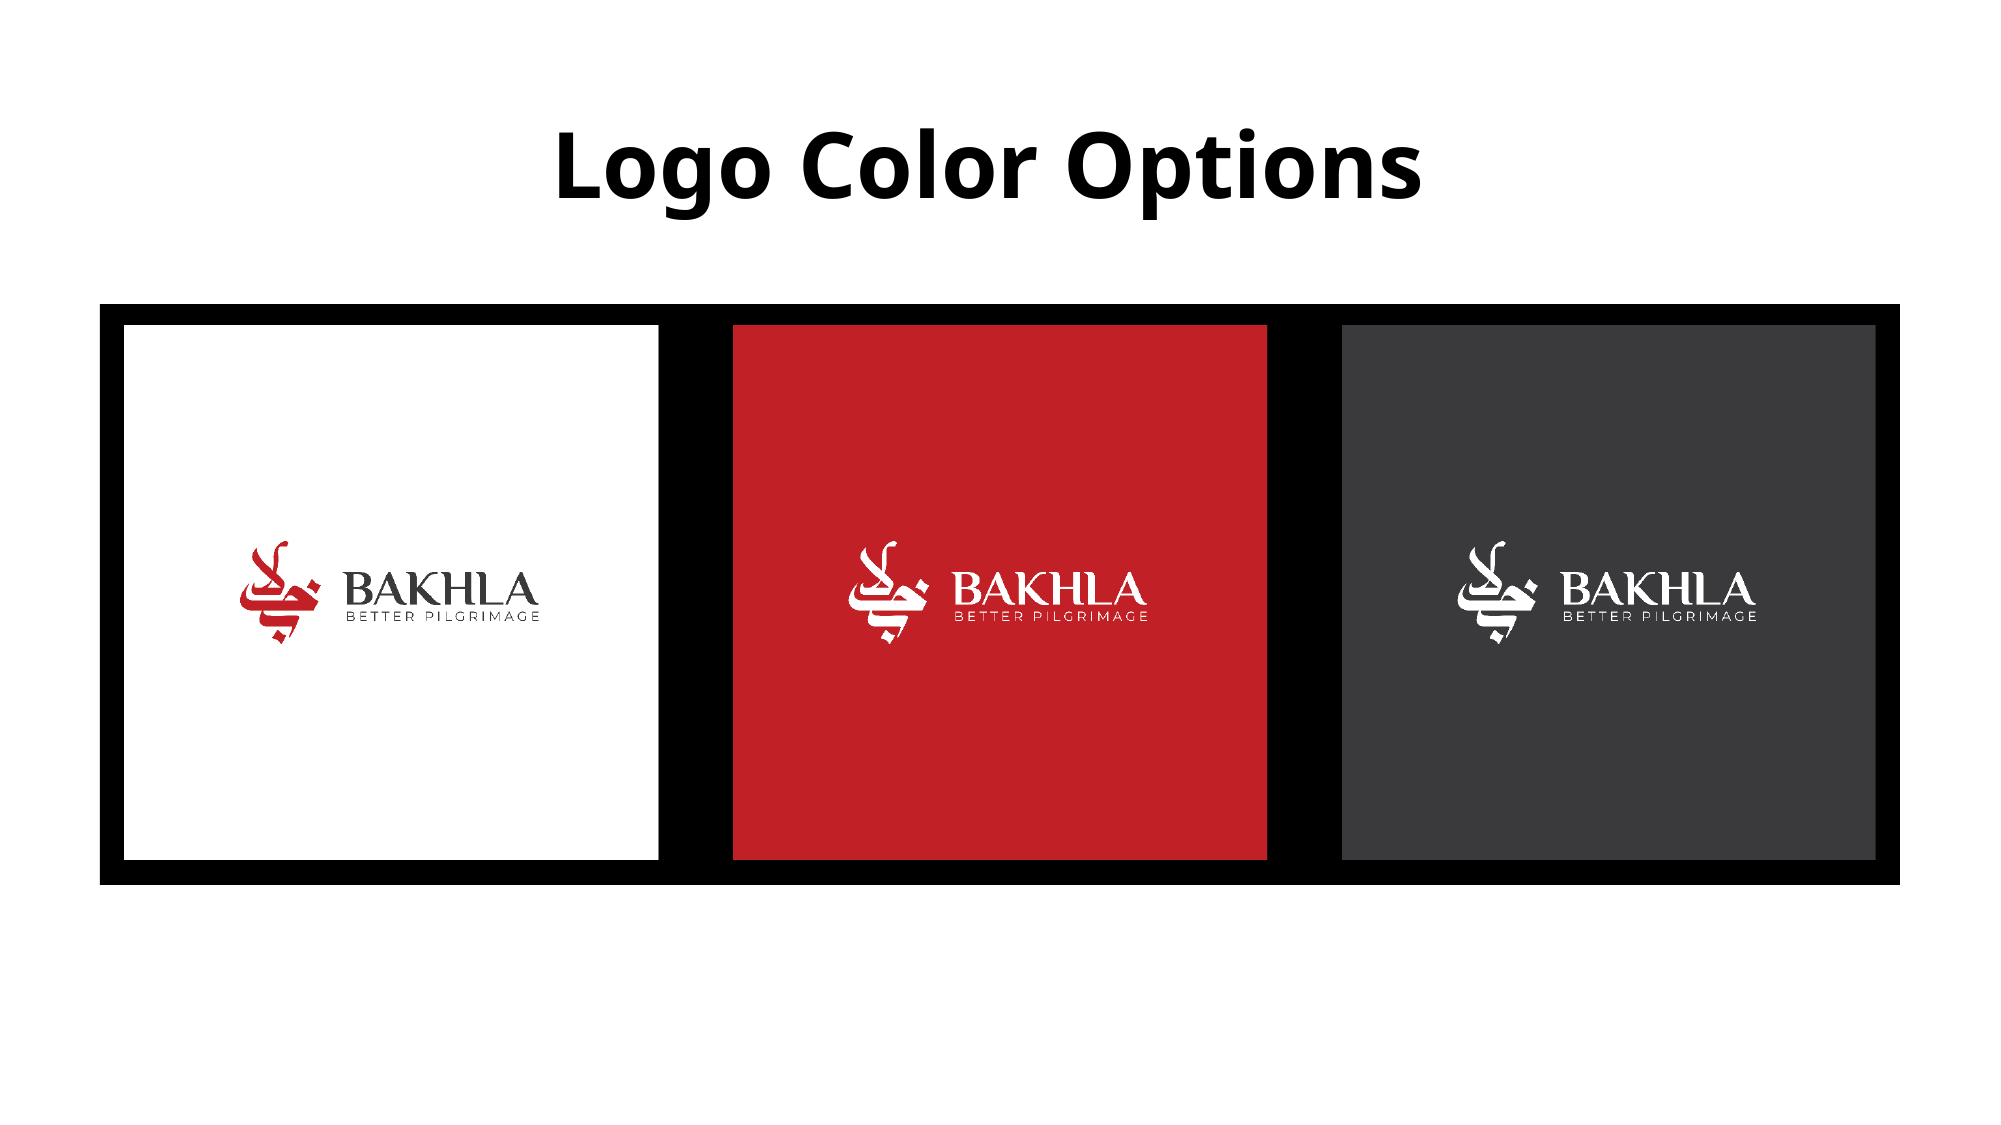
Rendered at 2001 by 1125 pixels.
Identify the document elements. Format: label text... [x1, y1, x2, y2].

picture [99, 304, 1900, 885]
title Logo Color Options [137, 59, 1863, 278]
